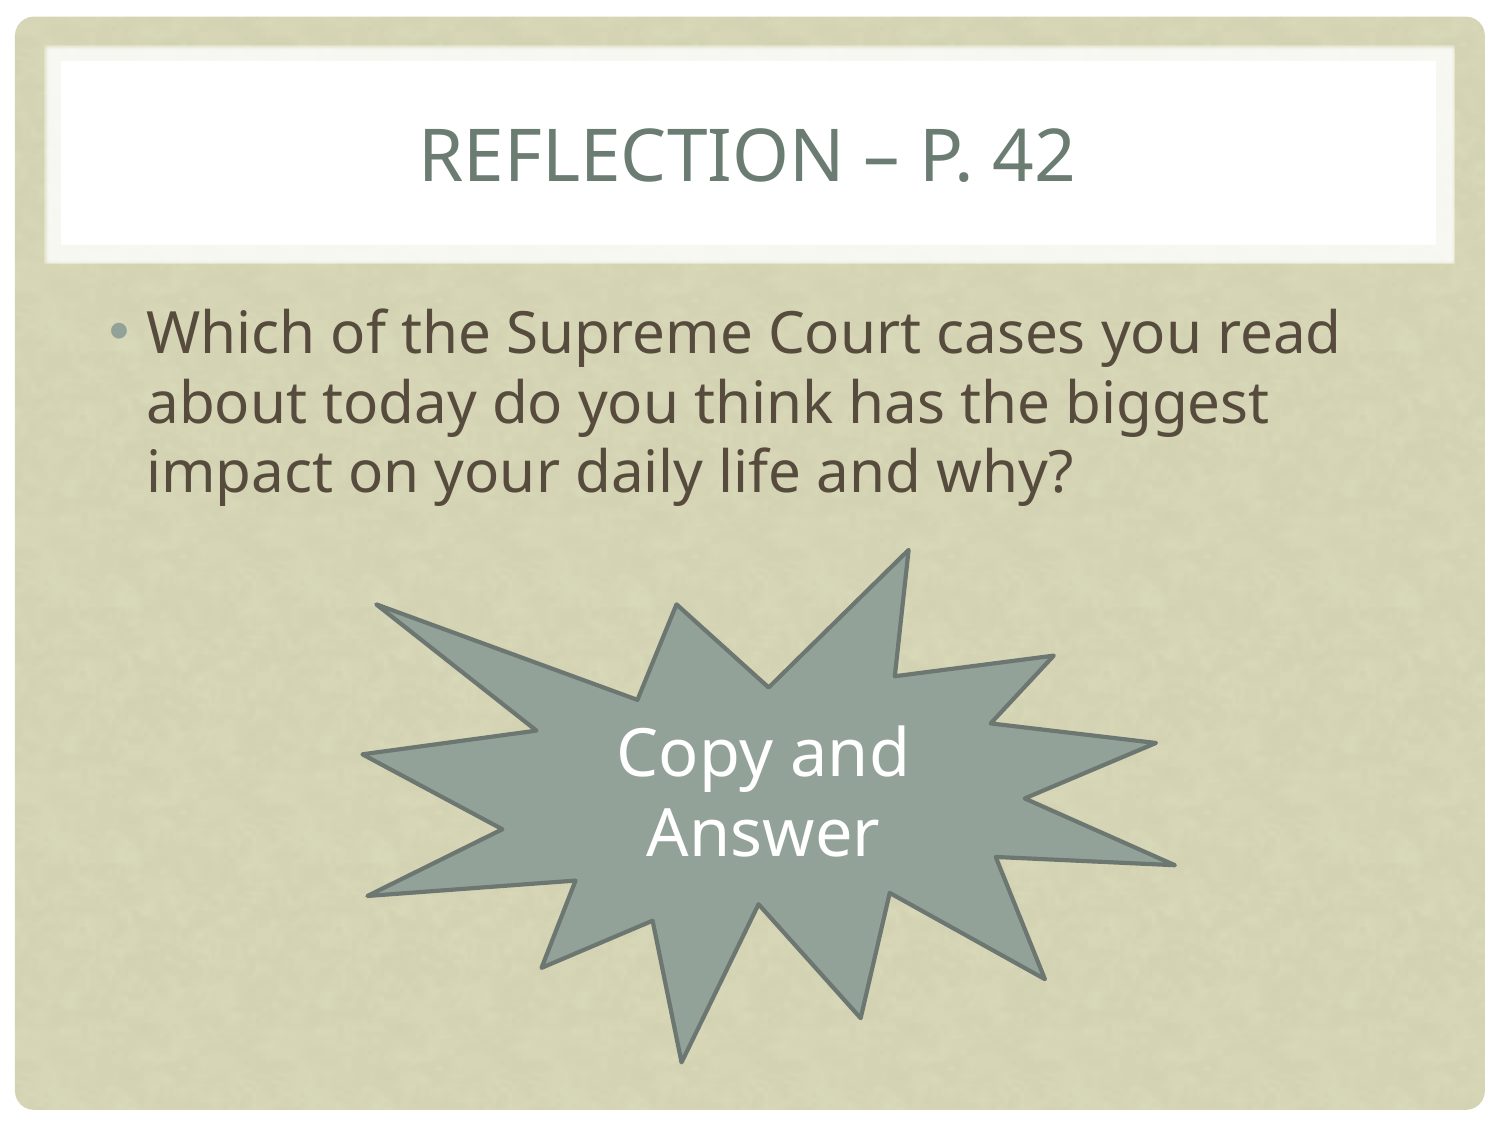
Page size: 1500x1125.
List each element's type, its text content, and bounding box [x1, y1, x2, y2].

text_box Copy and Answer [360, 548, 1177, 1065]
list Which of the Supreme Court cases you read about today do you think has the biggest impact on your daily life and why? [75, 287, 1425, 1005]
title Reflection – p. 42 [69, 66, 1425, 238]
